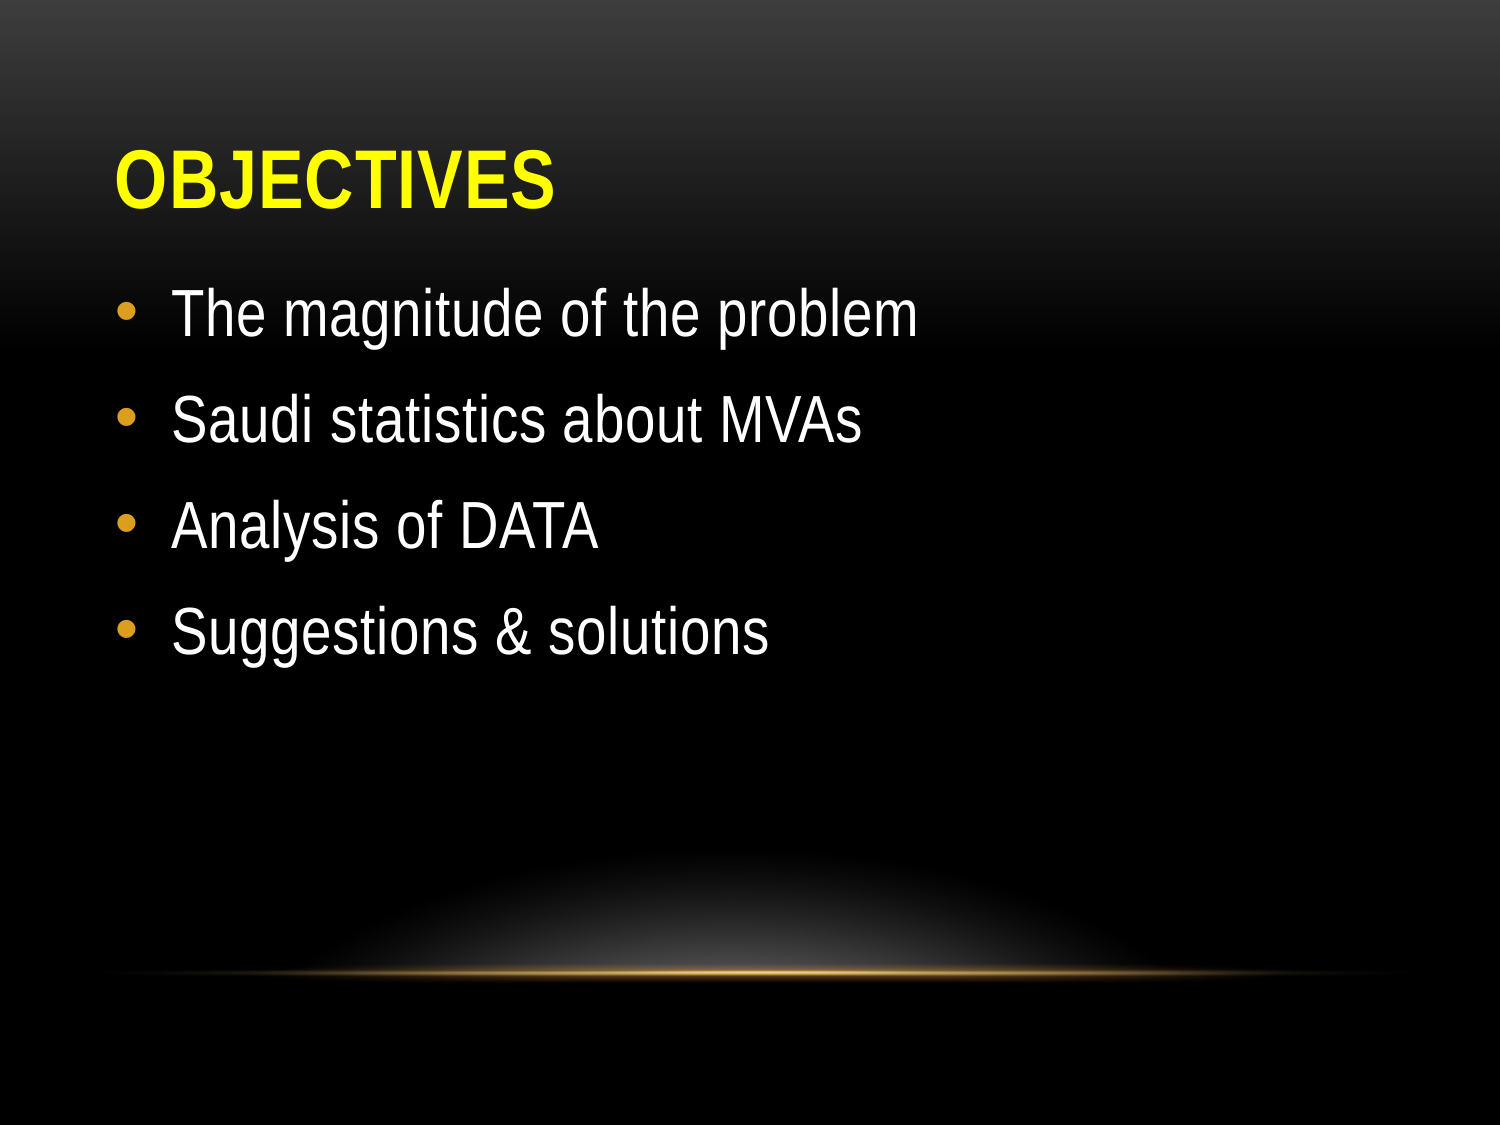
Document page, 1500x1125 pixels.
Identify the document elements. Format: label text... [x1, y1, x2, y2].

picture [0, 0, 1500, 1125]
list The magnitude of the problem Saudi statistics about MVAs Analysis of DATA Suggestions & solutions [99, 262, 1400, 938]
title OBJECTIVES [99, 45, 1400, 233]
